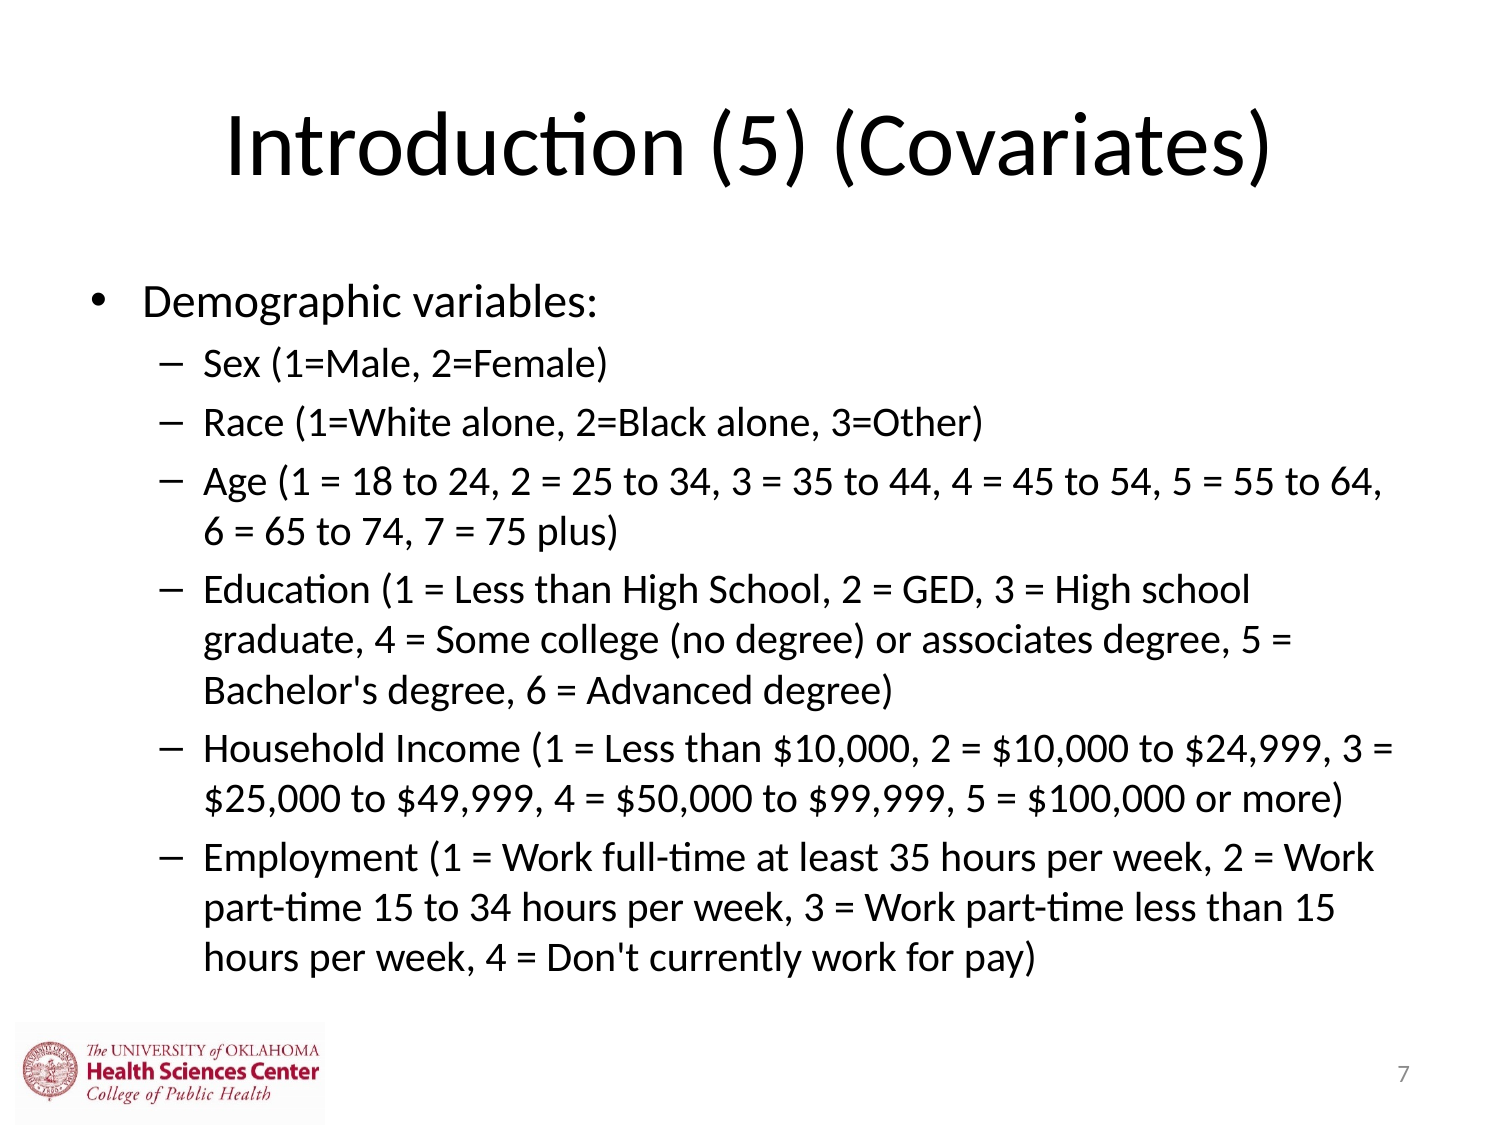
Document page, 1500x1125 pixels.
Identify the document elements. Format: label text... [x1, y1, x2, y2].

list Demographic variables: Sex (1=Male, 2=Female) Race (1=White alone, 2=Black alone, 3=Other) Age (1 = 18 to 24, 2 = 25 to 34, 3 = 35 to 44, 4 = 45 to 54, 5 = 55 to 64, 6 = 65 to 74, 7 = 75 plus) Education (1 = Less than High School, 2 = GED, 3 = High school graduate, 4 = Some college (no degree) or associates degree, 5 = Bachelor's degree, 6 = Advanced degree) Household Income (1 = Less than $10,000, 2 = $10,000 to $24,999, 3 = $25,000 to $49,999, 4 = $50,000 to $99,999, 5 = $100,000 or more) Employment (1 = Work full-time at least 35 hours per week, 2 = Work part-time 15 to 34 hours per week, 3 = Work part-time less than 15 hours per week, 4 = Don't currently work for pay) [75, 262, 1425, 1005]
picture [15, 1022, 325, 1125]
slide_number 7 [1074, 1042, 1425, 1103]
title Introduction (5) (Covariates) [75, 45, 1425, 233]
